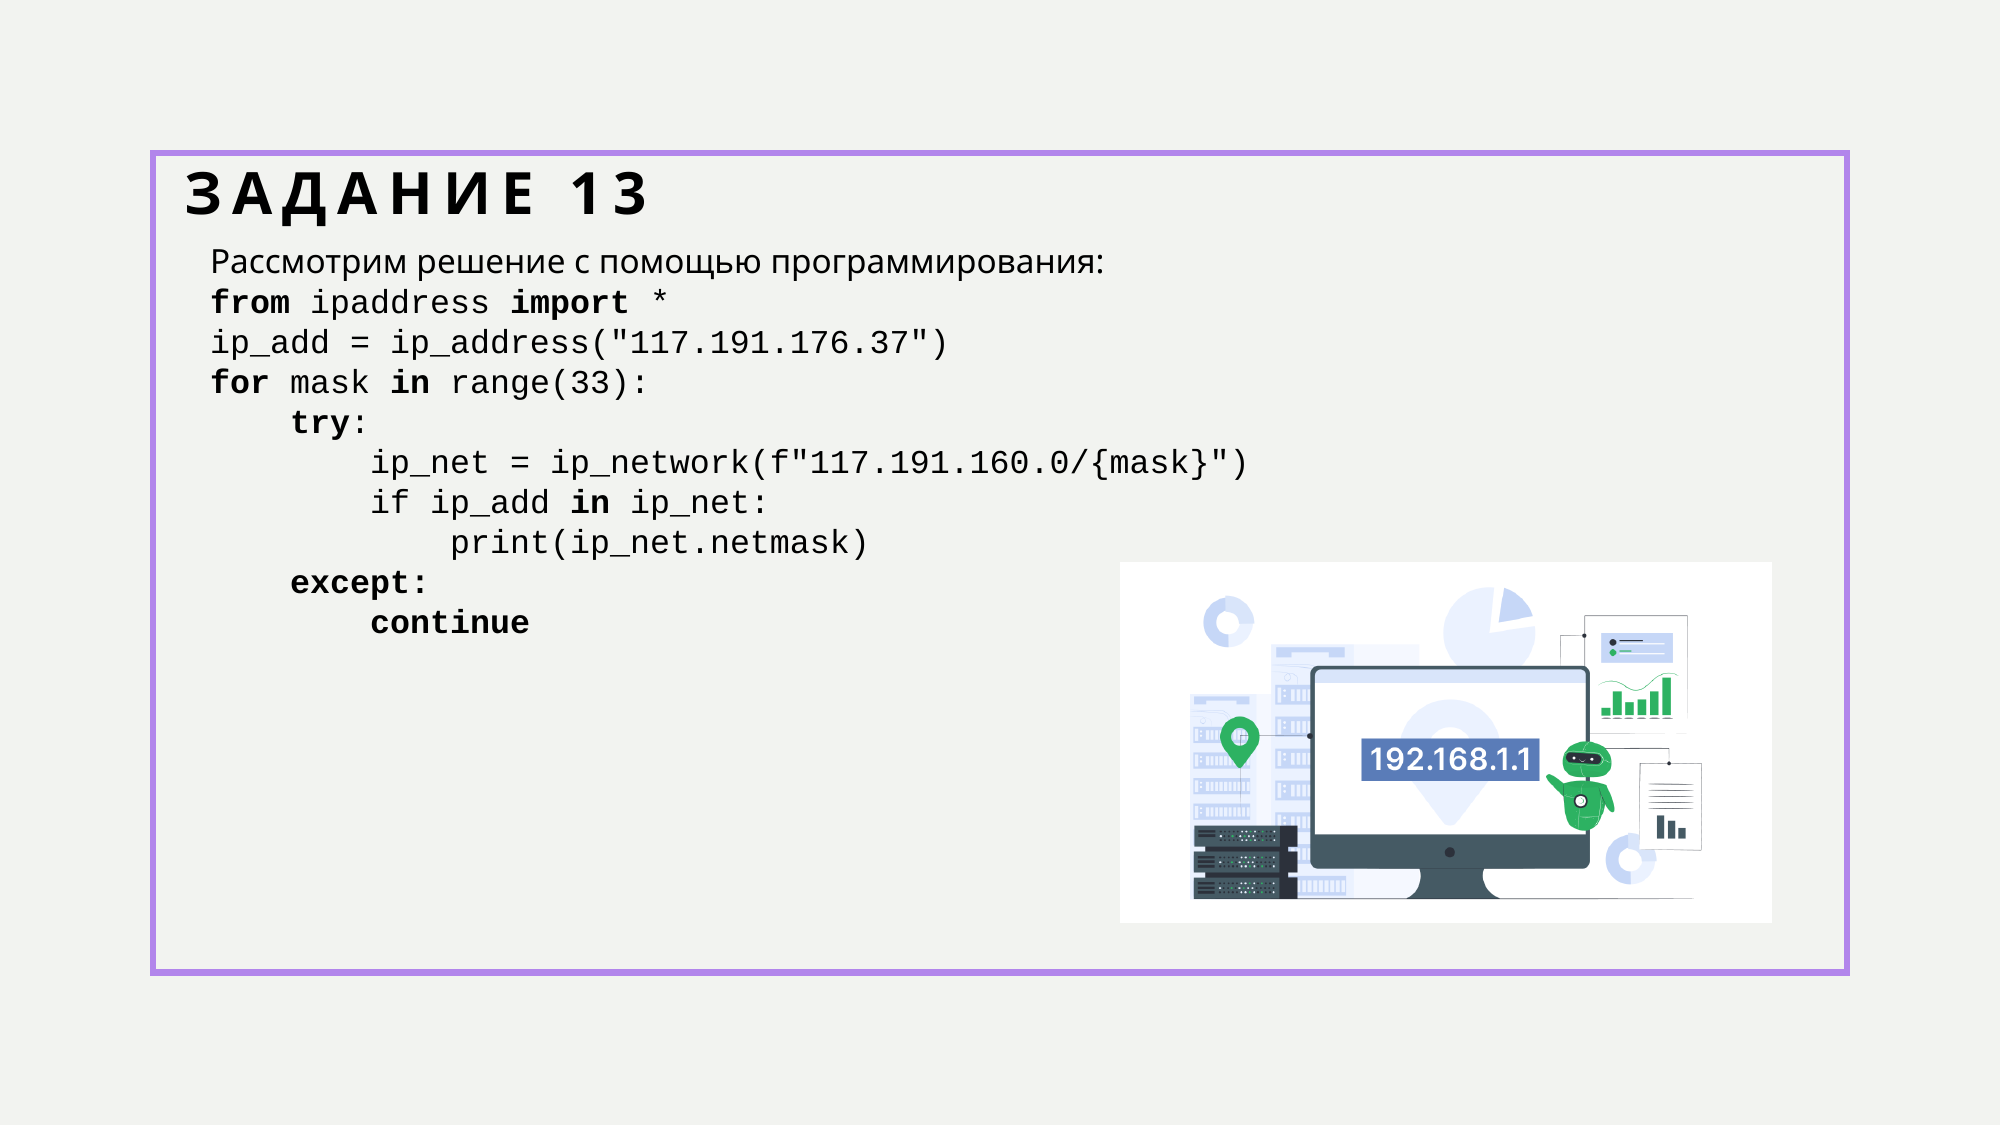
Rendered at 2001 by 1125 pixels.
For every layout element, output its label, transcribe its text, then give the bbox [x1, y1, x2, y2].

text_box Рассмотрим решение с помощью программирования: from ipaddress import * ip_add = ip_address("117.191.176.37") for mask in range(33): try: ip_net = ip_network(f"117.191.160.0/{mask}") if ip_add in ip_net: print(ip_net.netmask) except: continue [195, 233, 1300, 648]
picture [1120, 562, 1772, 923]
title Задание 13 [169, 57, 1642, 234]
